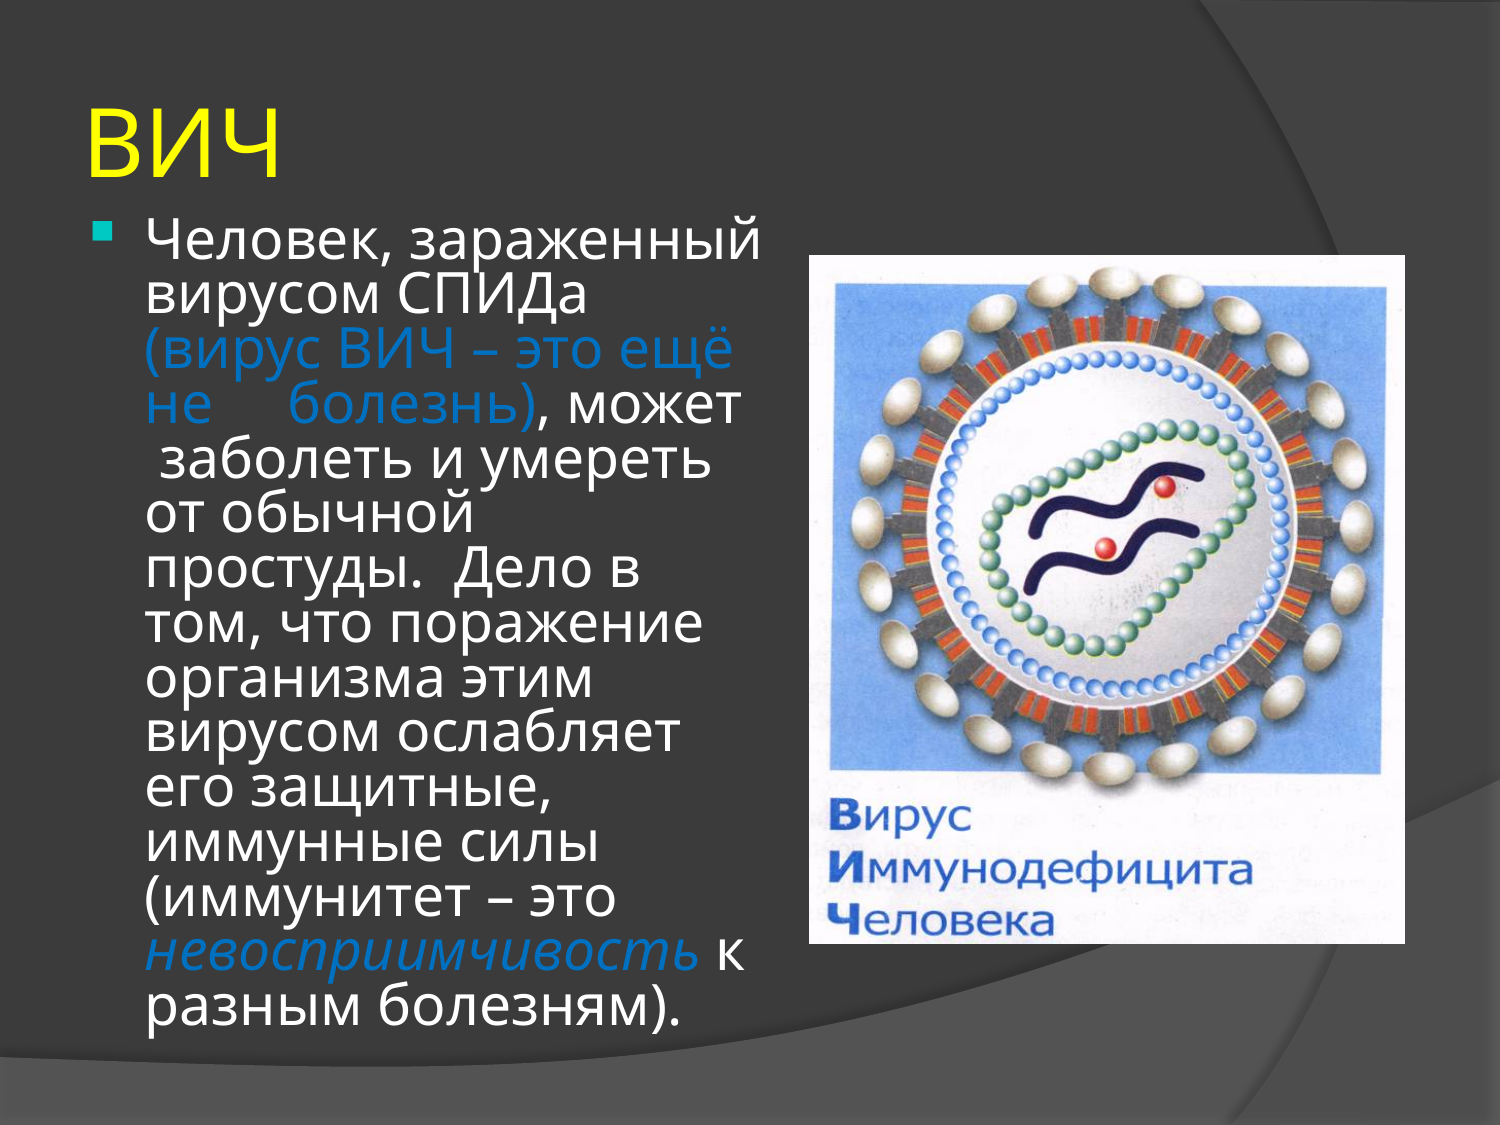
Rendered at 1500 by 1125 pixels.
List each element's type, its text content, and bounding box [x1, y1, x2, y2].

title ВИЧ [75, 45, 1300, 233]
list Человек, зараженный вирусом СПИДа (вирус ВИЧ – это ещё не болезнь), может заболеть и умереть от обычной простуды. Дело в том, что поражение организма этим вирусом ослабляет его защитные, иммунные силы (иммунитет – это невосприимчивость к разным болезням). [75, 208, 786, 1094]
picture [808, 255, 1405, 945]
